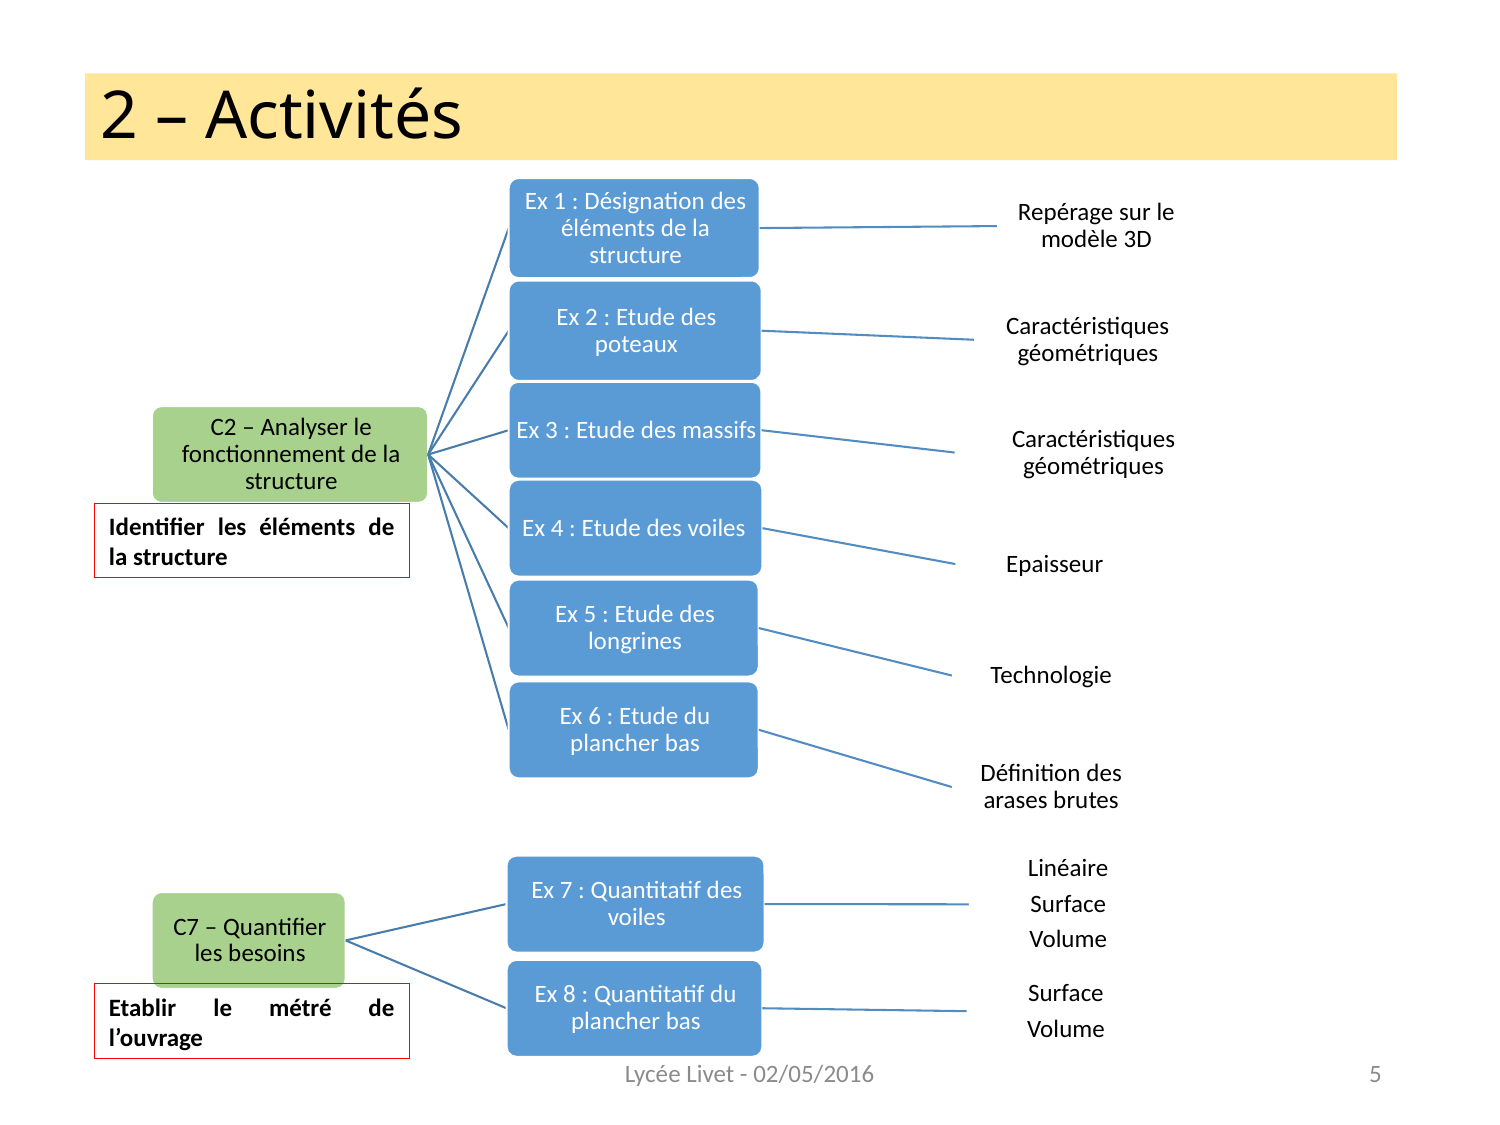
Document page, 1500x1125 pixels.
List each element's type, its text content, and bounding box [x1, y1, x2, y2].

title 2 – Activités [85, 73, 1397, 161]
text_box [94, 173, 1406, 1060]
footer Lycée Livet - 02/05/2016 [496, 1060, 1004, 1103]
slide_number 5 [1059, 1060, 1397, 1103]
